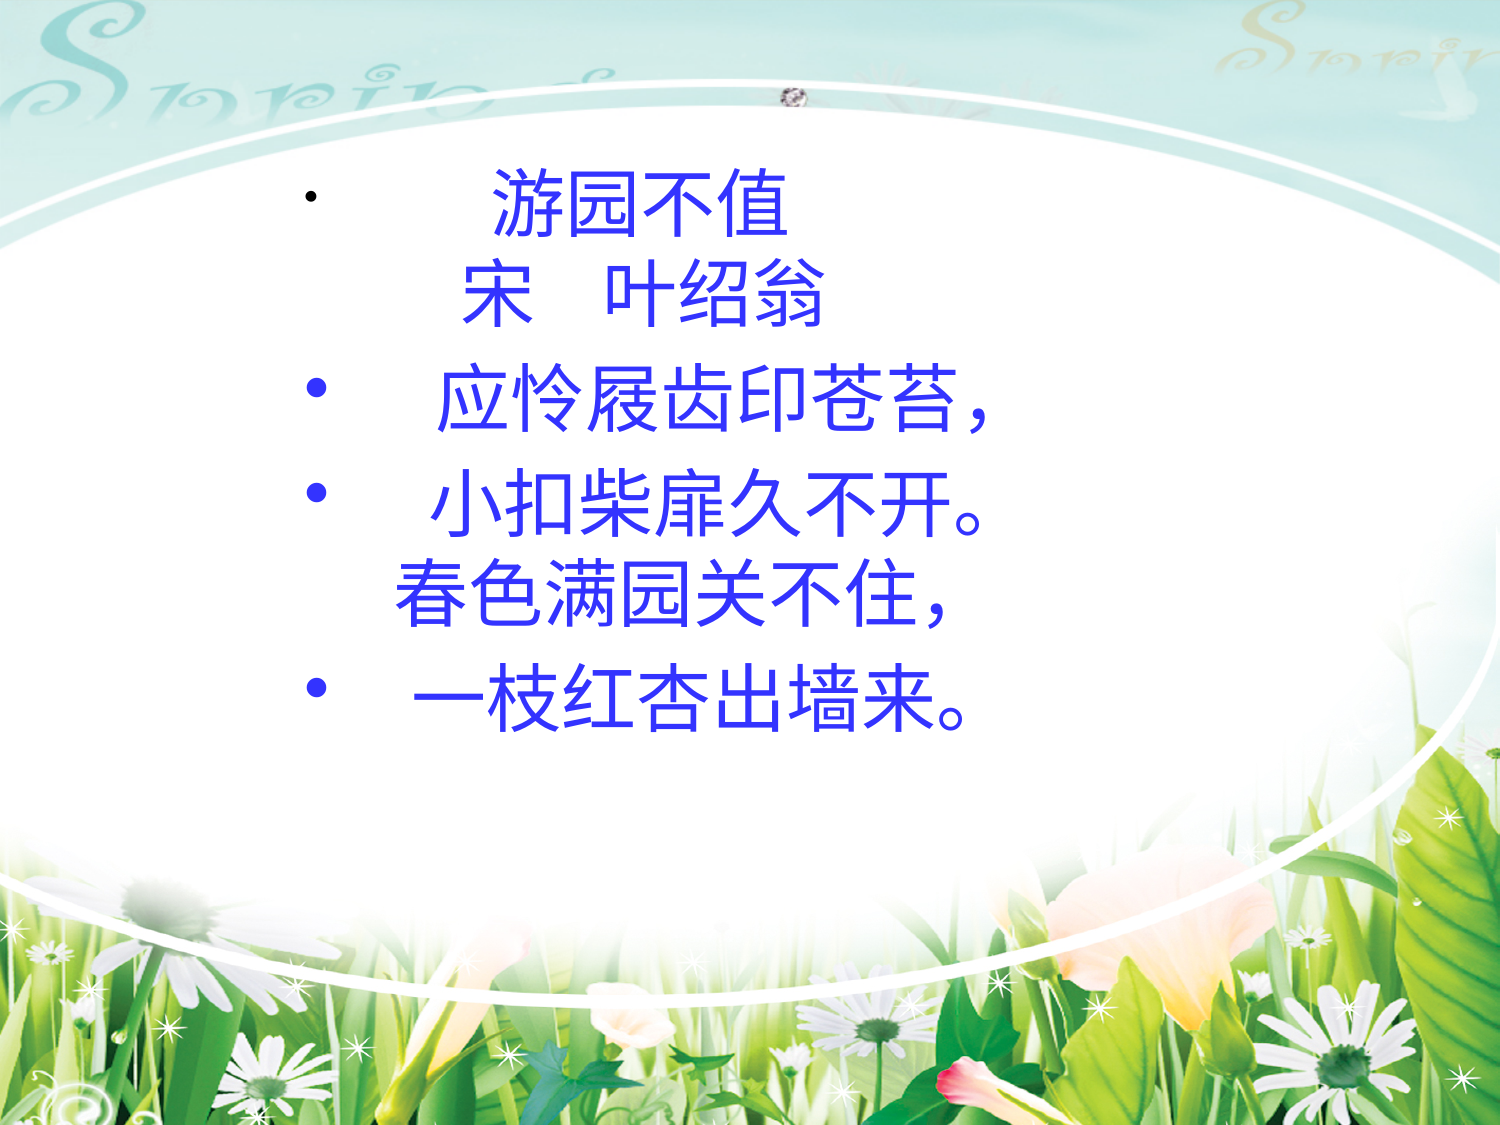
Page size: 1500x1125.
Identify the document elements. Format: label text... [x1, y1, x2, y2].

list 游园不值 宋 叶绍翁 应怜屐齿印苍苔， 小扣柴扉久不开。 春色满园关不住， 一枝红杏出墙来。 [289, 148, 1306, 929]
picture [0, 0, 1500, 1125]
